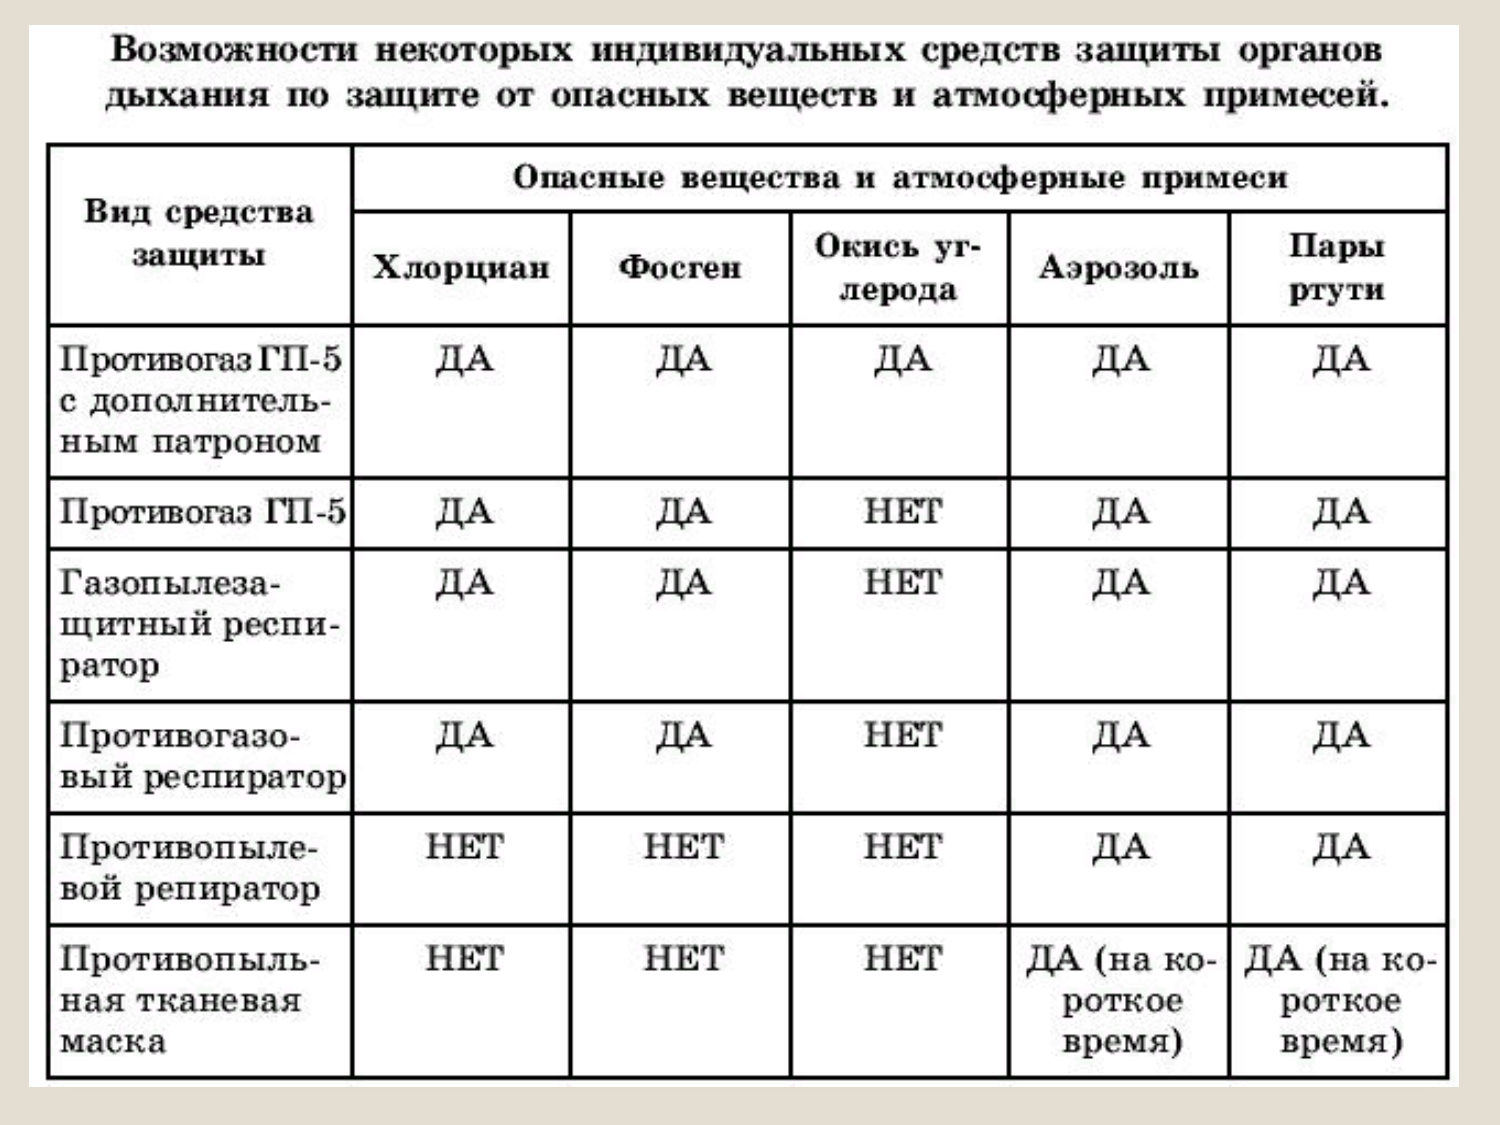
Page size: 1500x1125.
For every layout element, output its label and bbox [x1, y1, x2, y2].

picture [29, 25, 1459, 1087]
